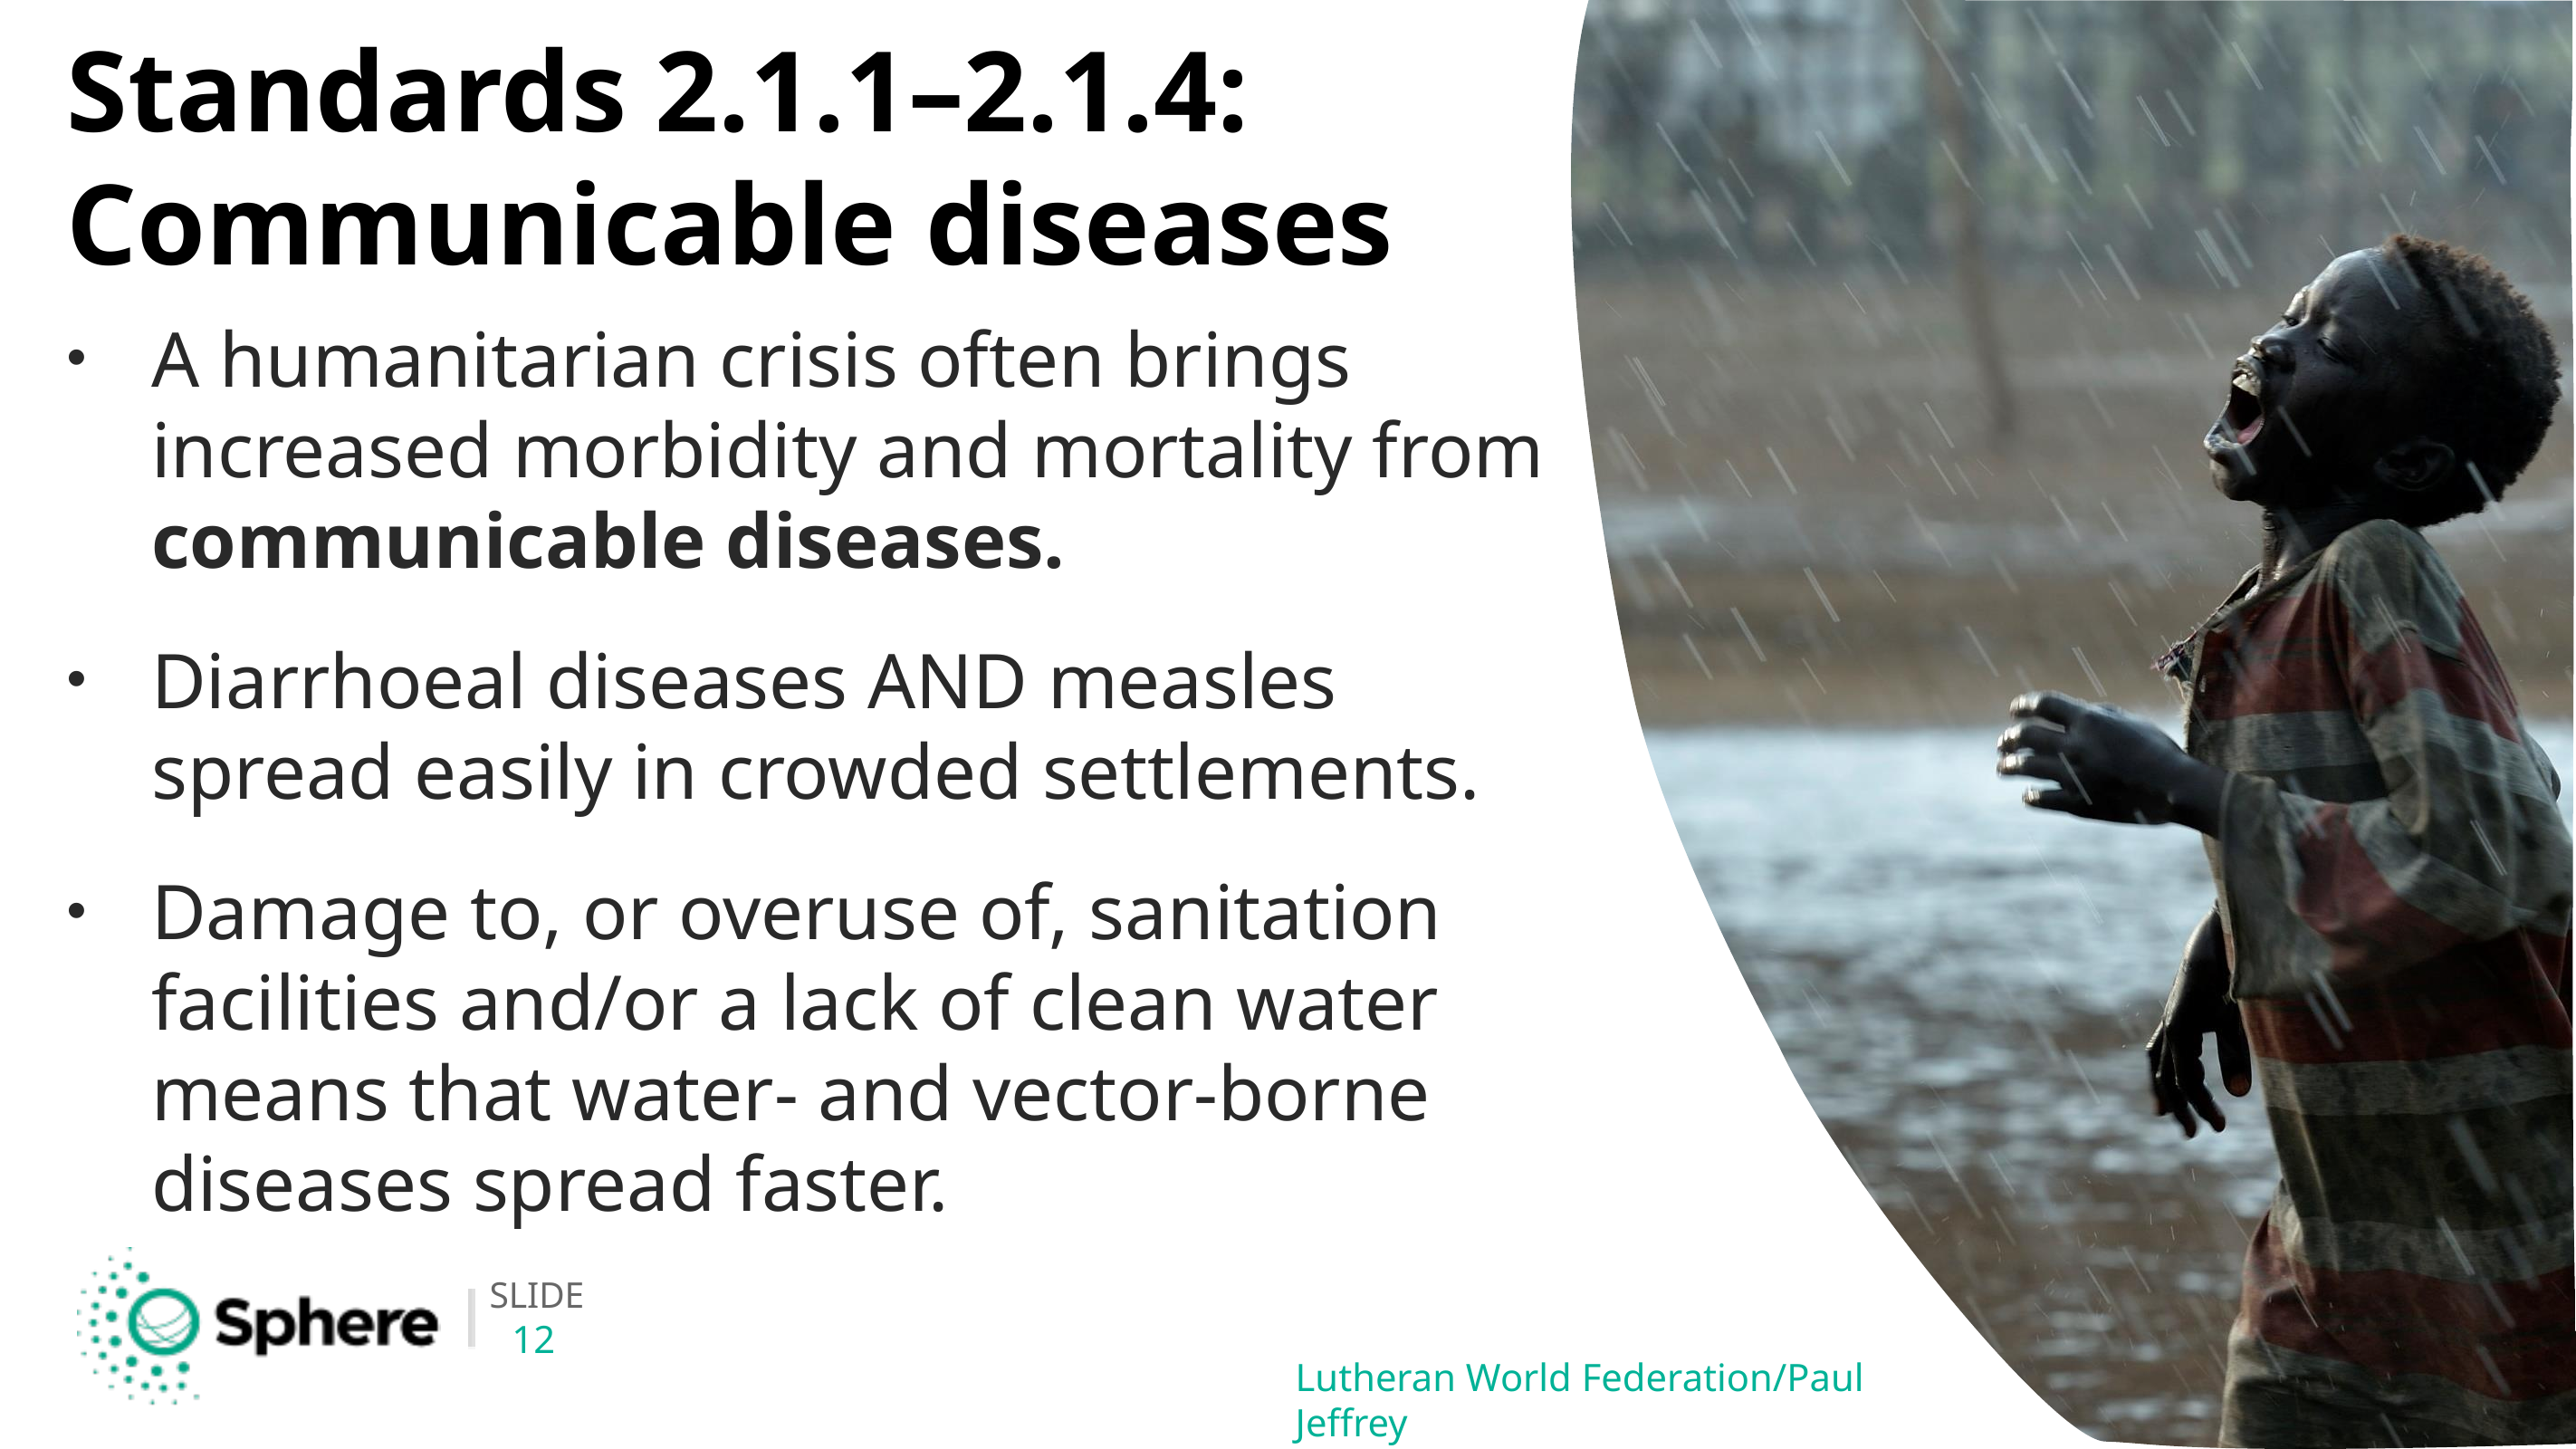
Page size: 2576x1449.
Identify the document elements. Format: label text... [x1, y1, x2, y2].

list A humanitarian crisis often brings increased morbidity and mortality from communicable diseases. Diarrhoeal diseases AND measles spread easily in crowded settlements. Damage to, or overuse of, sanitation facilities and/or a lack of clean water means that water- and vector-borne diseases spread faster. [58, 303, 1555, 1429]
picture [1570, 0, 2576, 1449]
slide_number 12 [503, 1307, 568, 1369]
list Lutheran World Federation/Paul Jeffrey [1287, 999, 1566, 1449]
title Standards 2.1.1–2.1.4: Communicable diseases [58, 13, 1414, 303]
